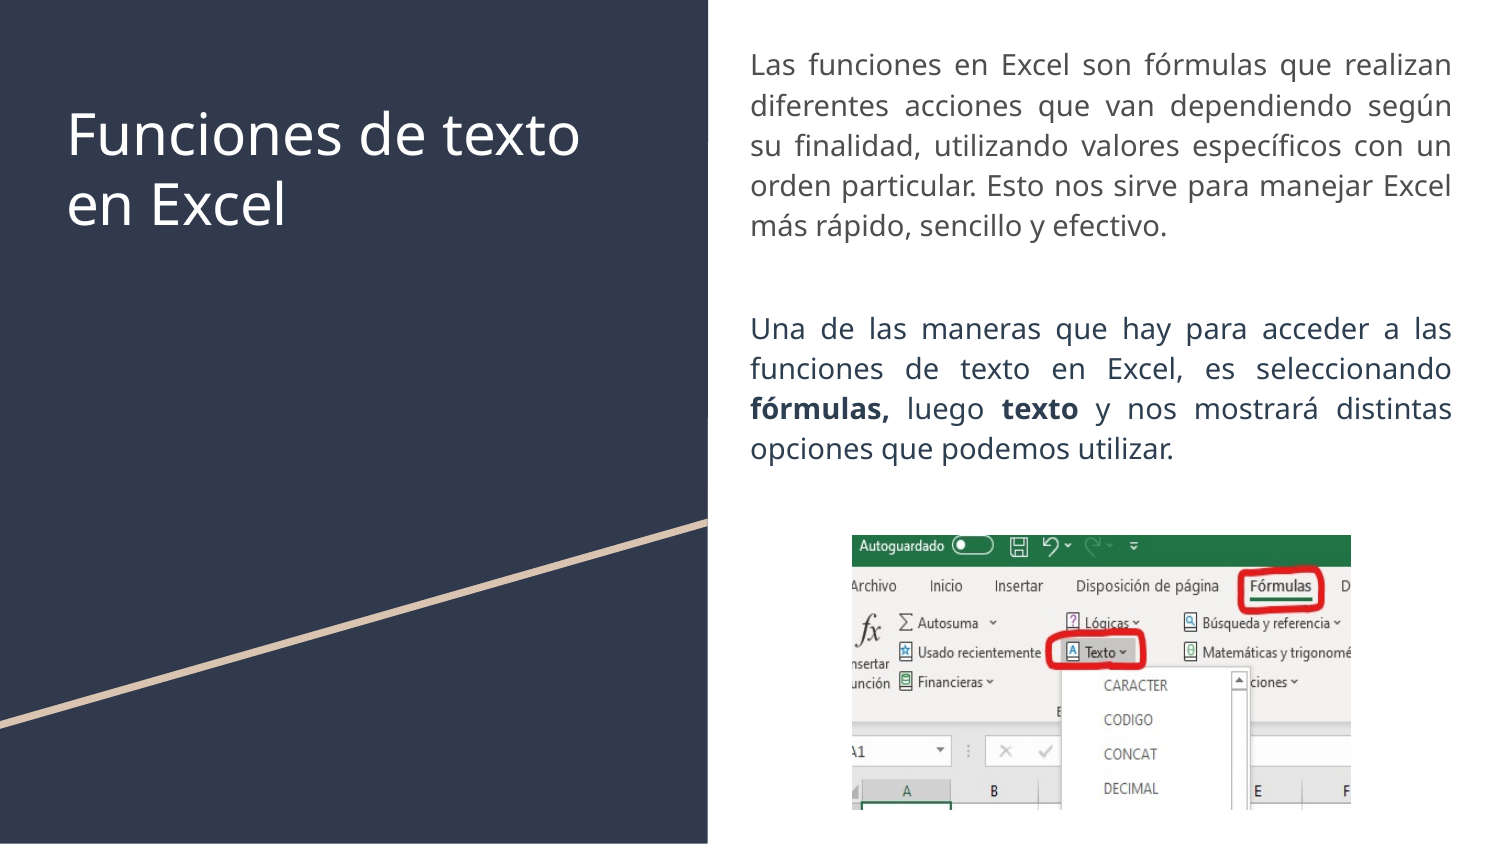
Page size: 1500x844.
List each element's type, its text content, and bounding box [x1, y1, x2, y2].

picture [852, 535, 1351, 810]
title Funciones de texto en Excel [51, 82, 660, 494]
list Las funciones en Excel son fórmulas que realizan diferentes acciones que van dependiendo según su finalidad, utilizando valores específicos con un orden particular. Esto nos sirve para manejar Excel más rápido, sencillo y efectivo. Una de las maneras que hay para acceder a las funciones de texto en Excel, es seleccionando fórmulas, luego texto y nos mostrará distintas opciones que podemos utilizar. SLaslas [735, 26, 1468, 705]
